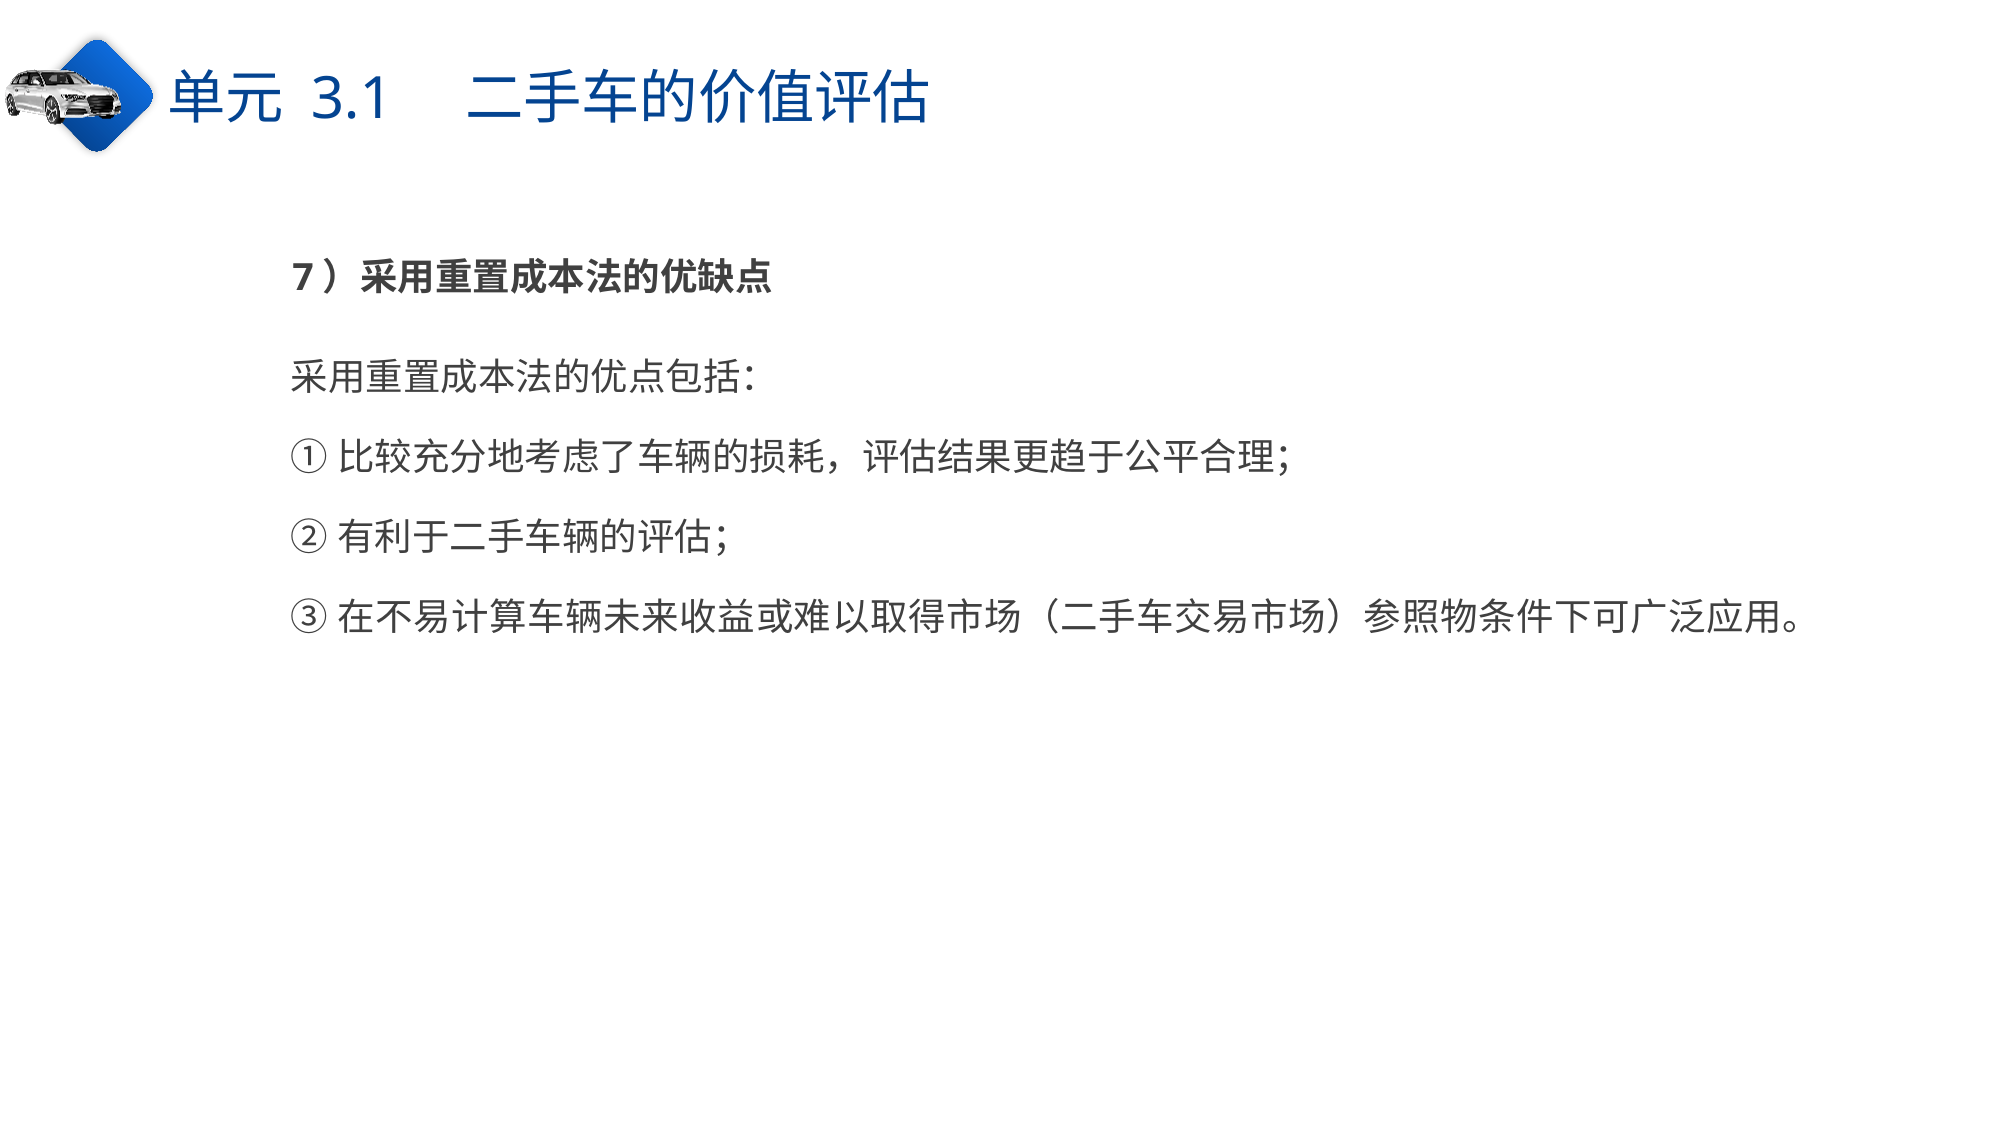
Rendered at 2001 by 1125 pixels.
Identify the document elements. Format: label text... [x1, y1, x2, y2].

picture [0, 31, 125, 157]
text_box 7）采用重置成本法的优缺点 [202, 222, 1174, 306]
text_box 单元 3.1 二手车的价值评估 [152, 52, 946, 138]
text_box 采用重置成本法的优点包括： ①比较充分地考虑了车辆的损耗，评估结果更趋于公平合理； ②有利于二手车辆的评估； ③在不易计算车辆未来收益或难以取得市场（二手车交易市场）参照物条件下可广泛应用。 [202, 322, 1798, 646]
